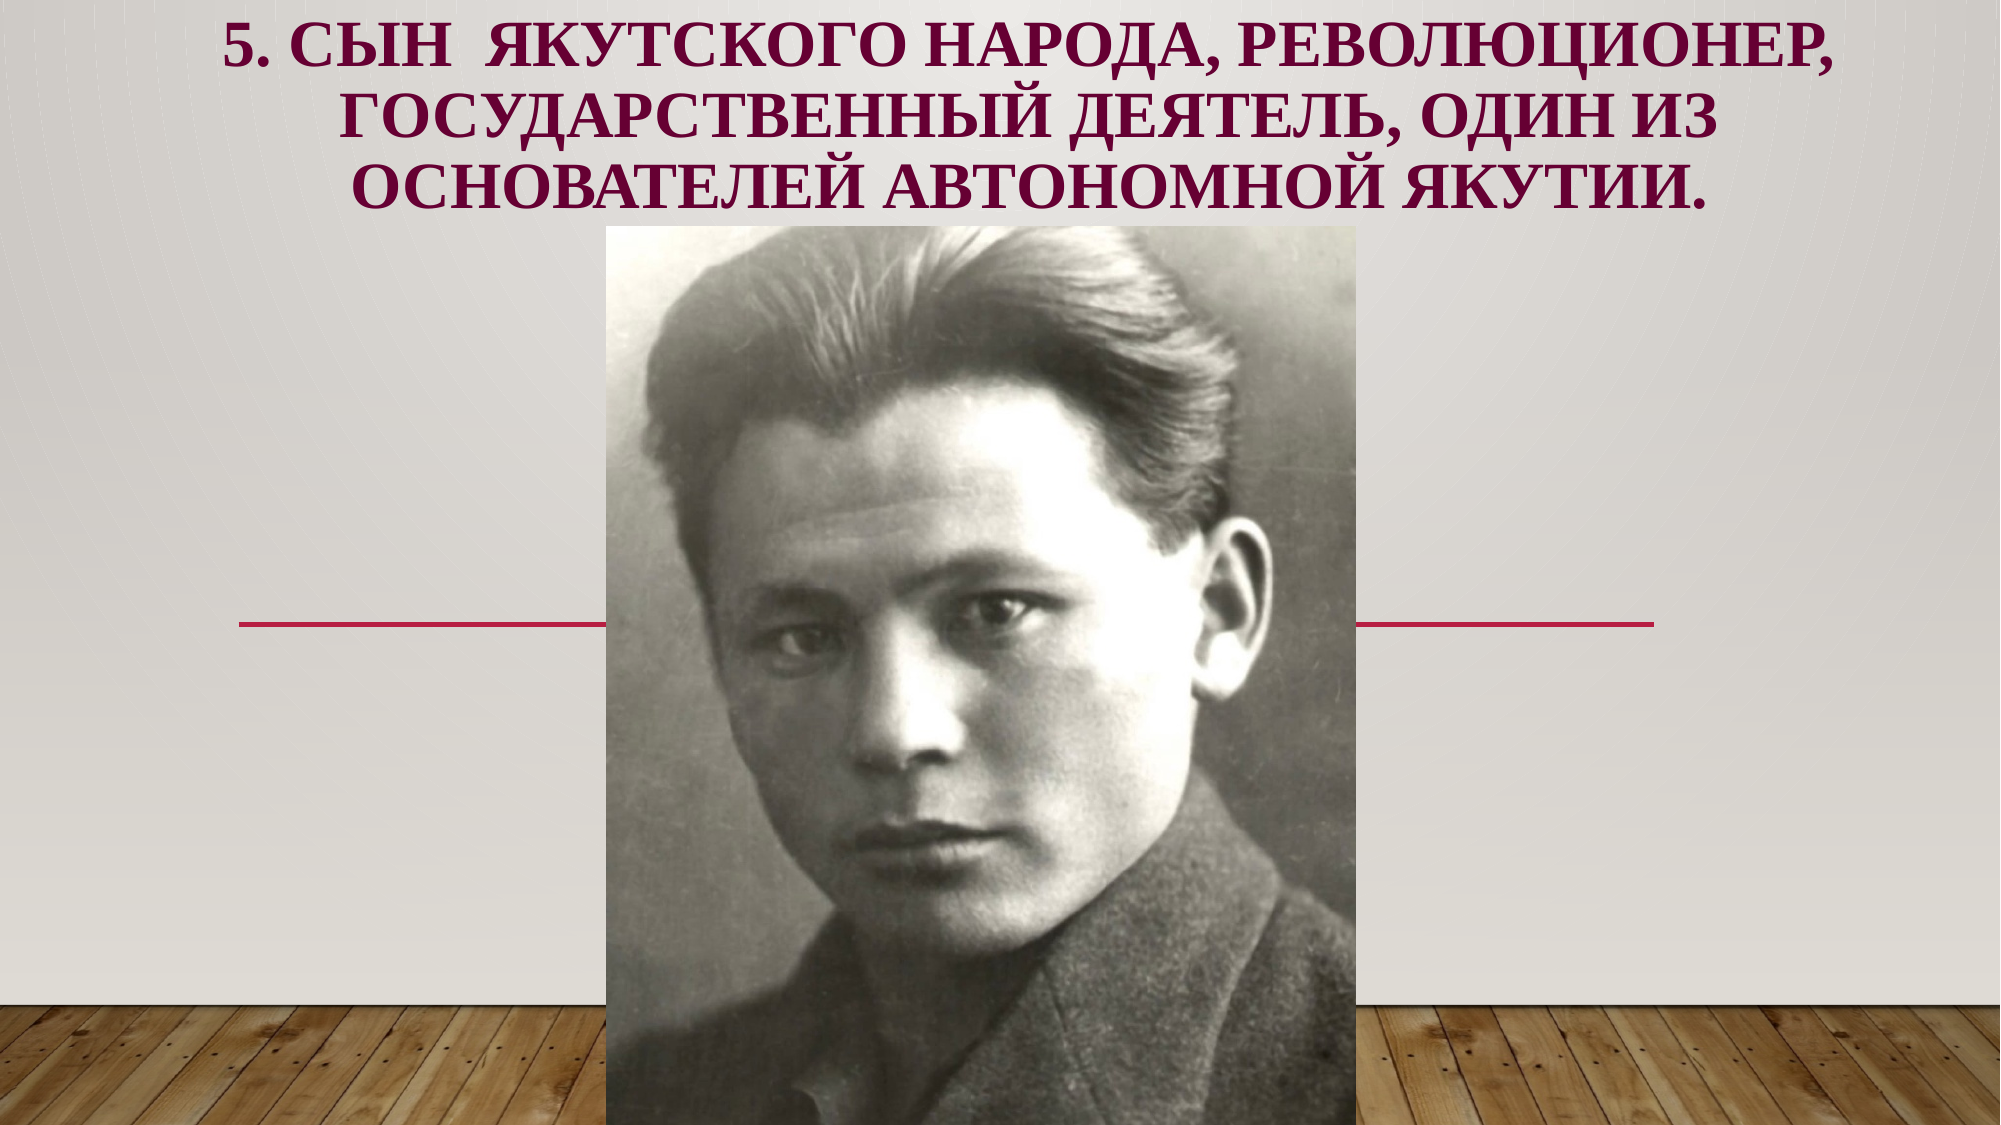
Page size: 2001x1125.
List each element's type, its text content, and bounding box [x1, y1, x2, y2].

title 5. Сын якутского народа, революционер, государственный деятель, один из основателей автономной Якутии. [58, 0, 2000, 310]
picture [0, 226, 2000, 1125]
